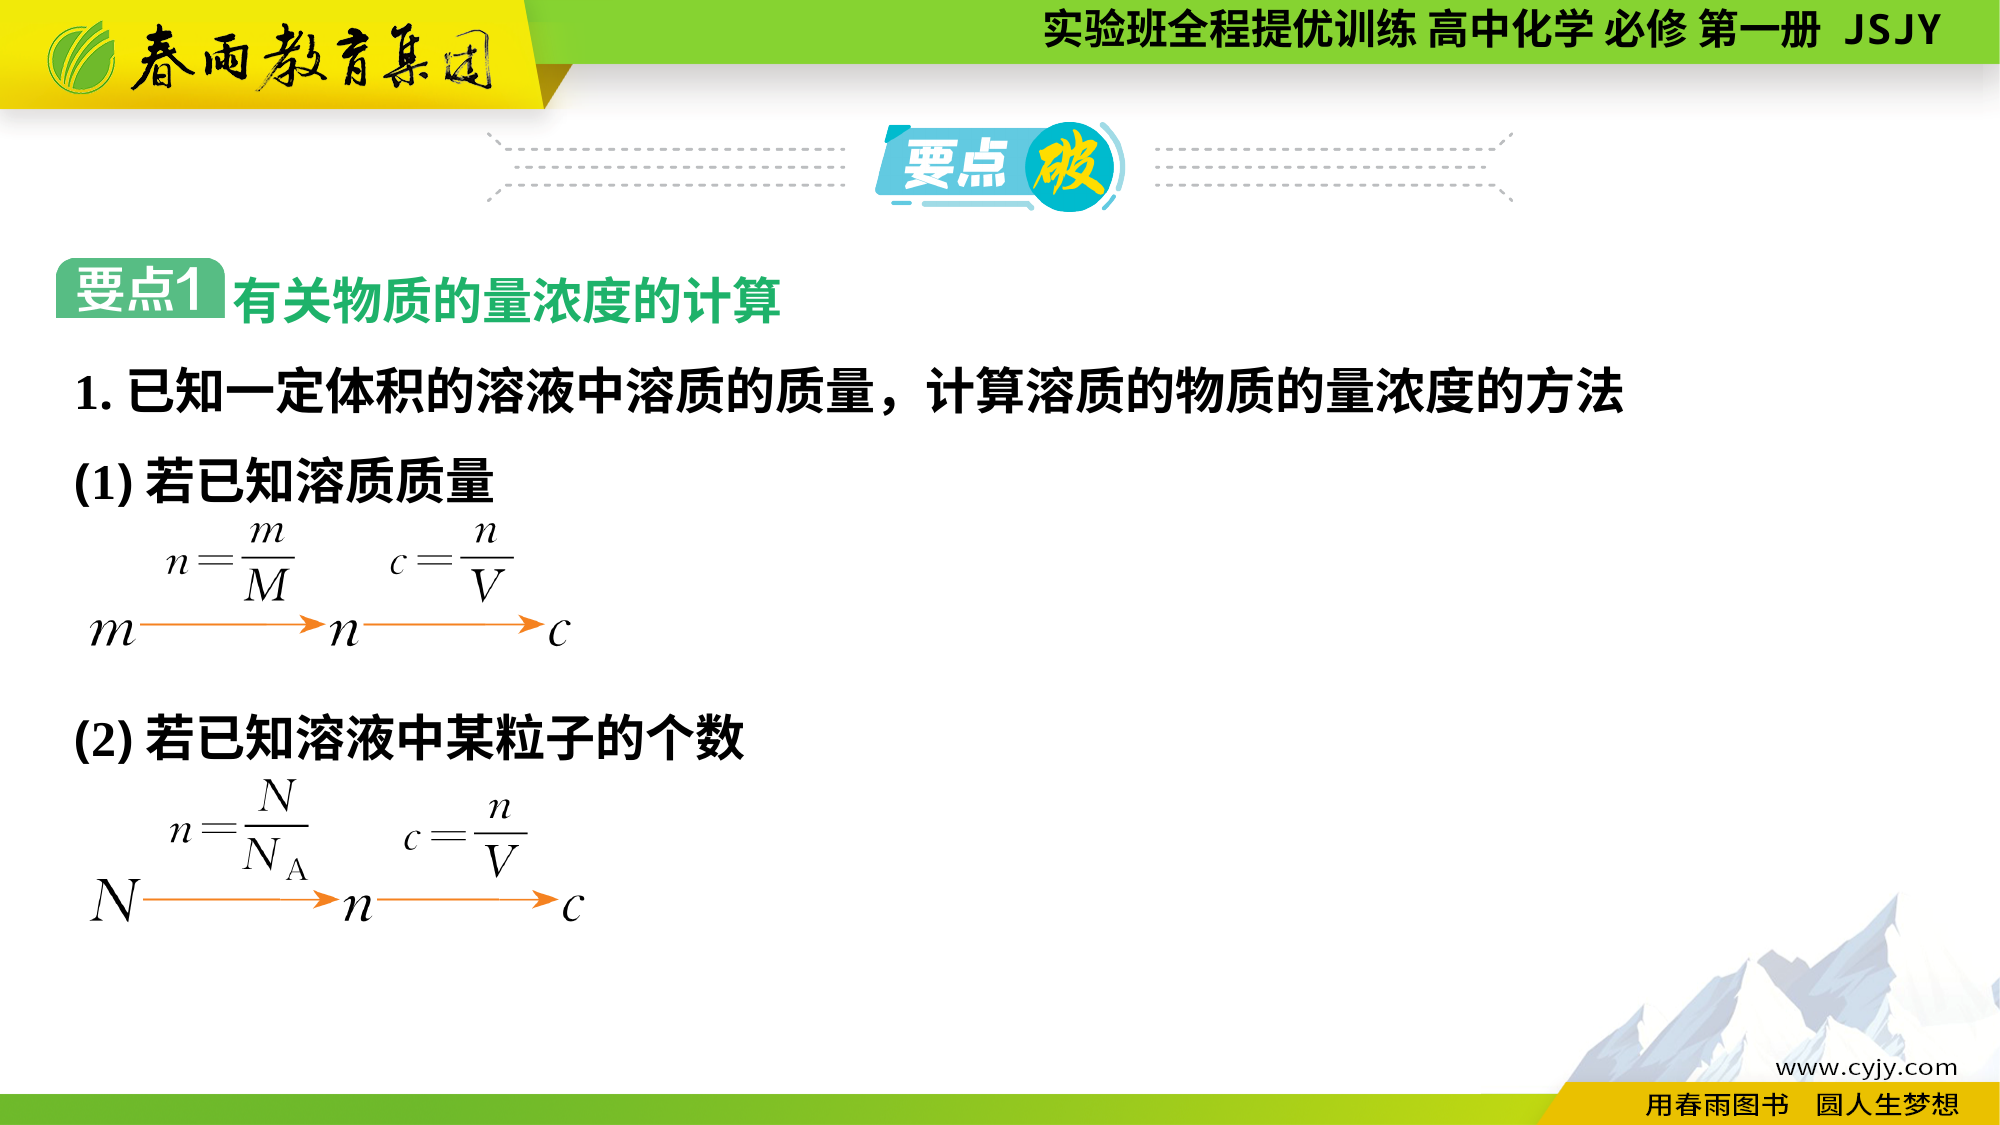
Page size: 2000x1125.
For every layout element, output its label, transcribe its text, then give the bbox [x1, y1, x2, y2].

text_box (2)若已知溶液中某粒子的个数 [59, 668, 1944, 774]
picture [0, 0, 2000, 1125]
list 有关物质的量浓度的计算 1.已知一定体积的溶液中溶质的质量，计算溶质的物质的量浓度的方法 (1)若已知溶质质量 [59, 232, 1944, 520]
